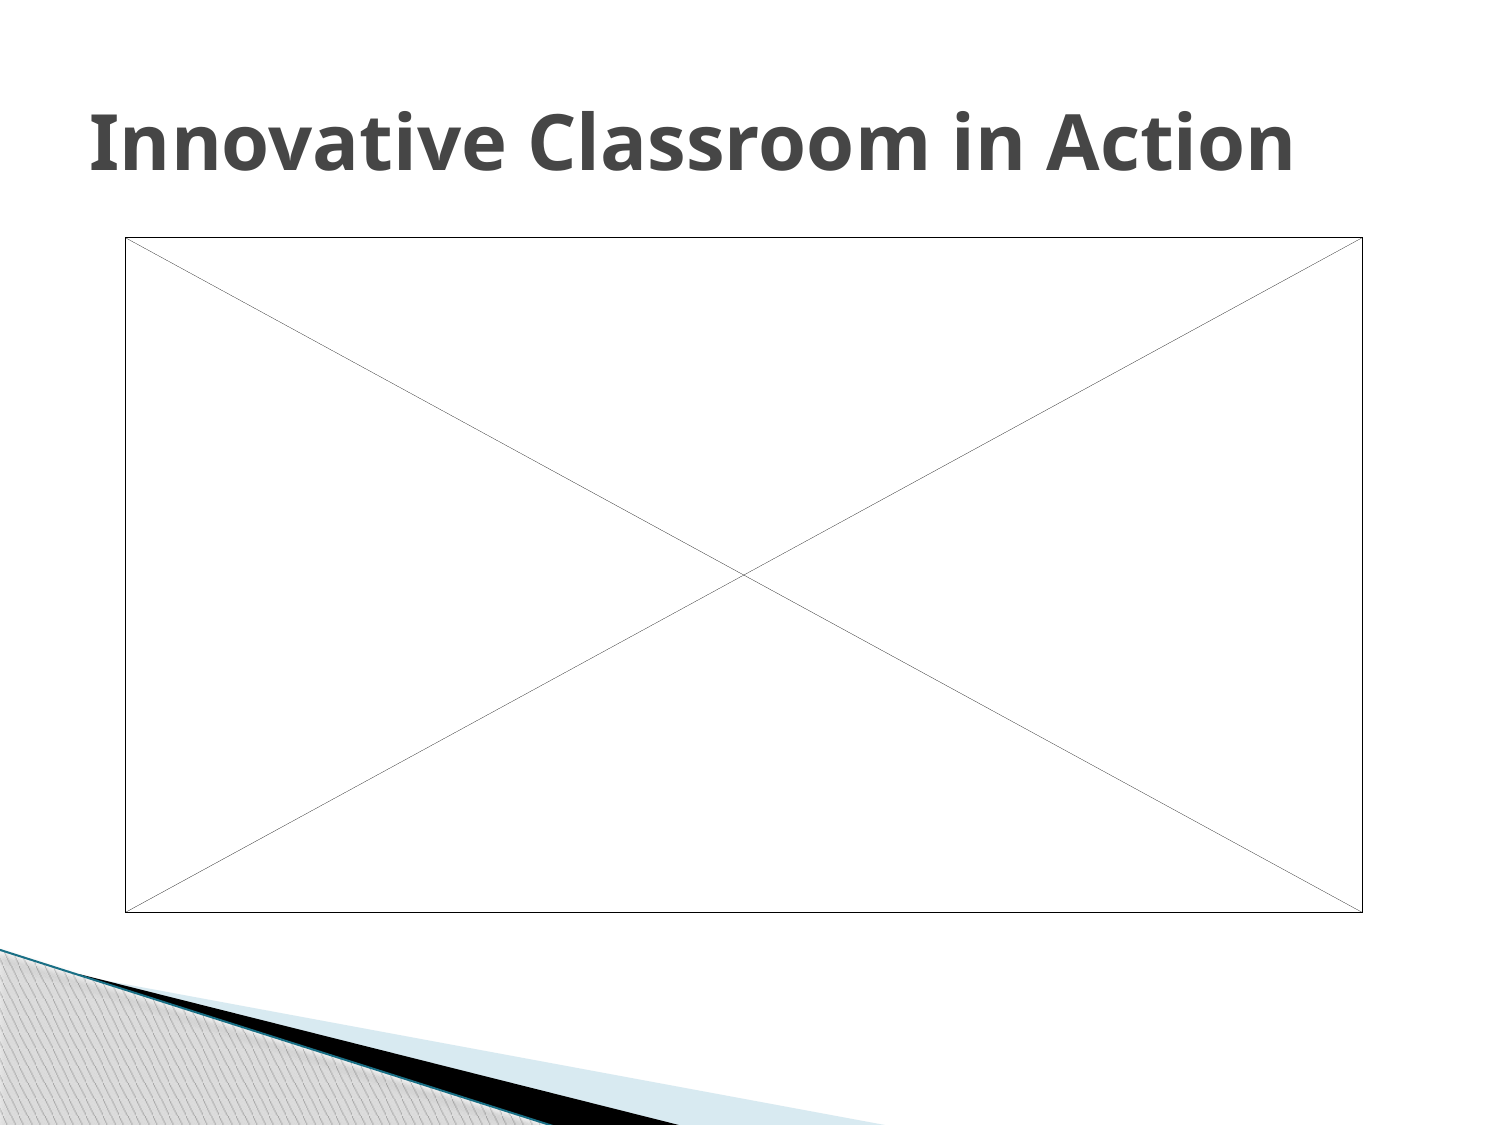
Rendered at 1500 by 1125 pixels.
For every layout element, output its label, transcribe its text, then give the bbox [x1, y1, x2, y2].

title Innovative Classroom in Action [75, 45, 1425, 233]
